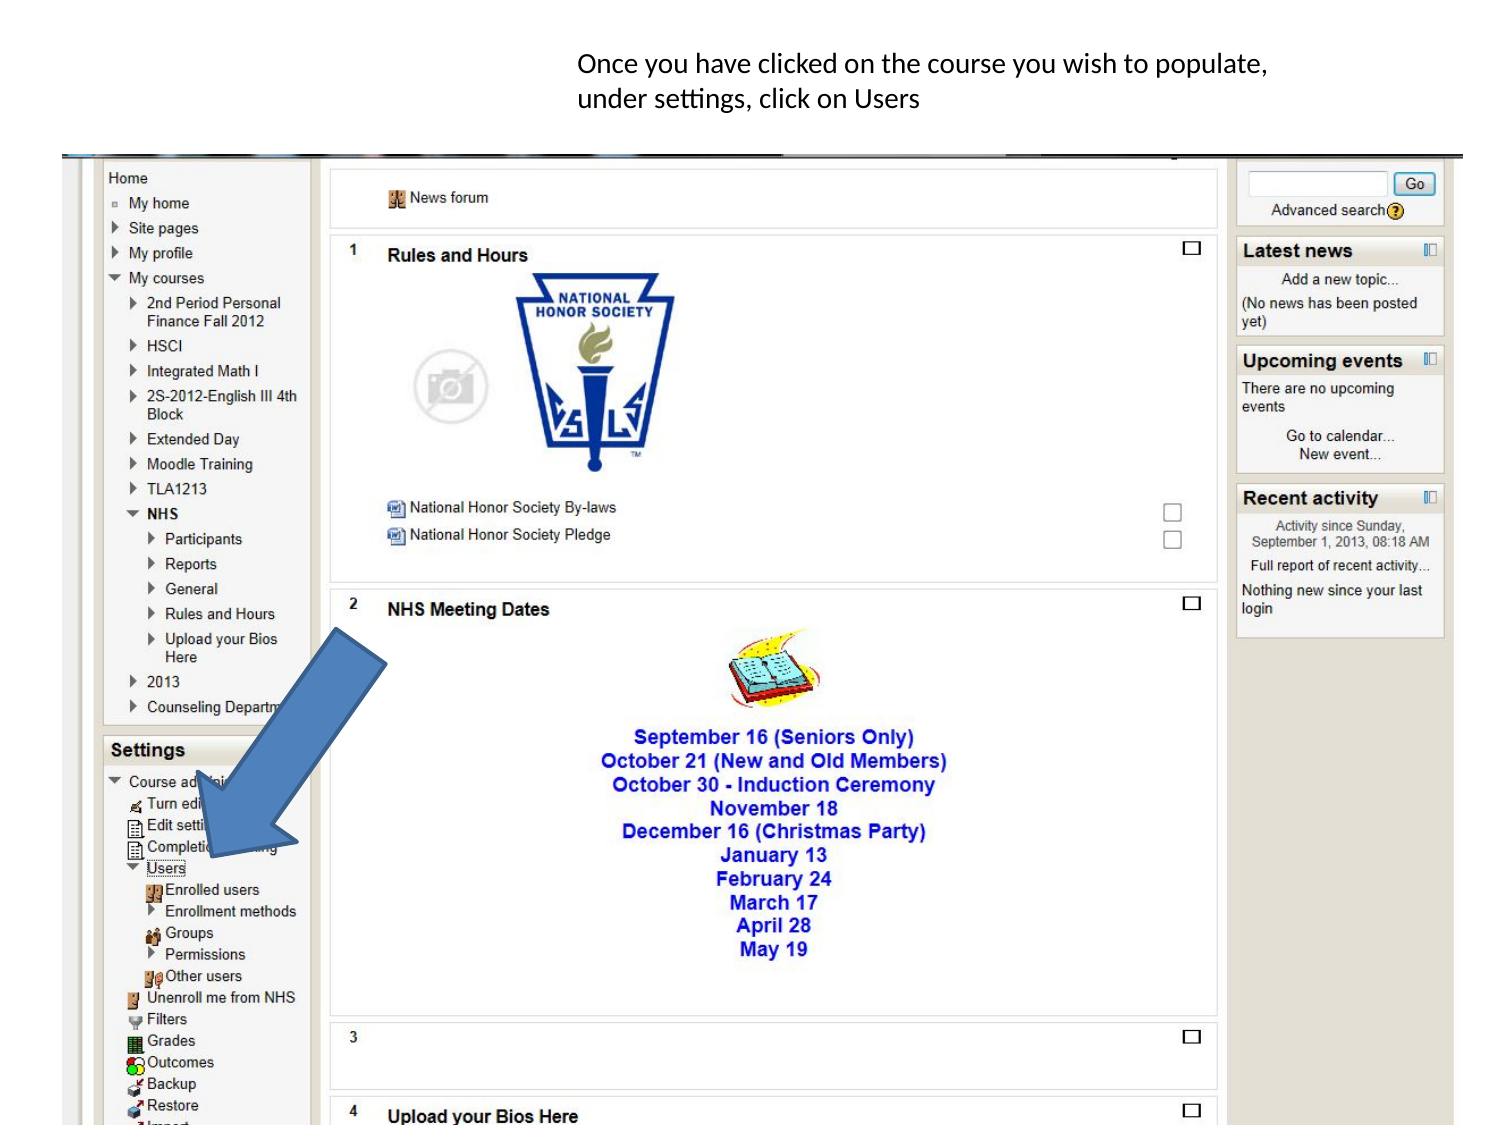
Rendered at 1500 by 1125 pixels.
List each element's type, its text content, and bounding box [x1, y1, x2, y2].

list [62, 154, 1463, 1125]
text_box Once you have clicked on the course you wish to populate, under settings, click on Users [562, 37, 1350, 123]
